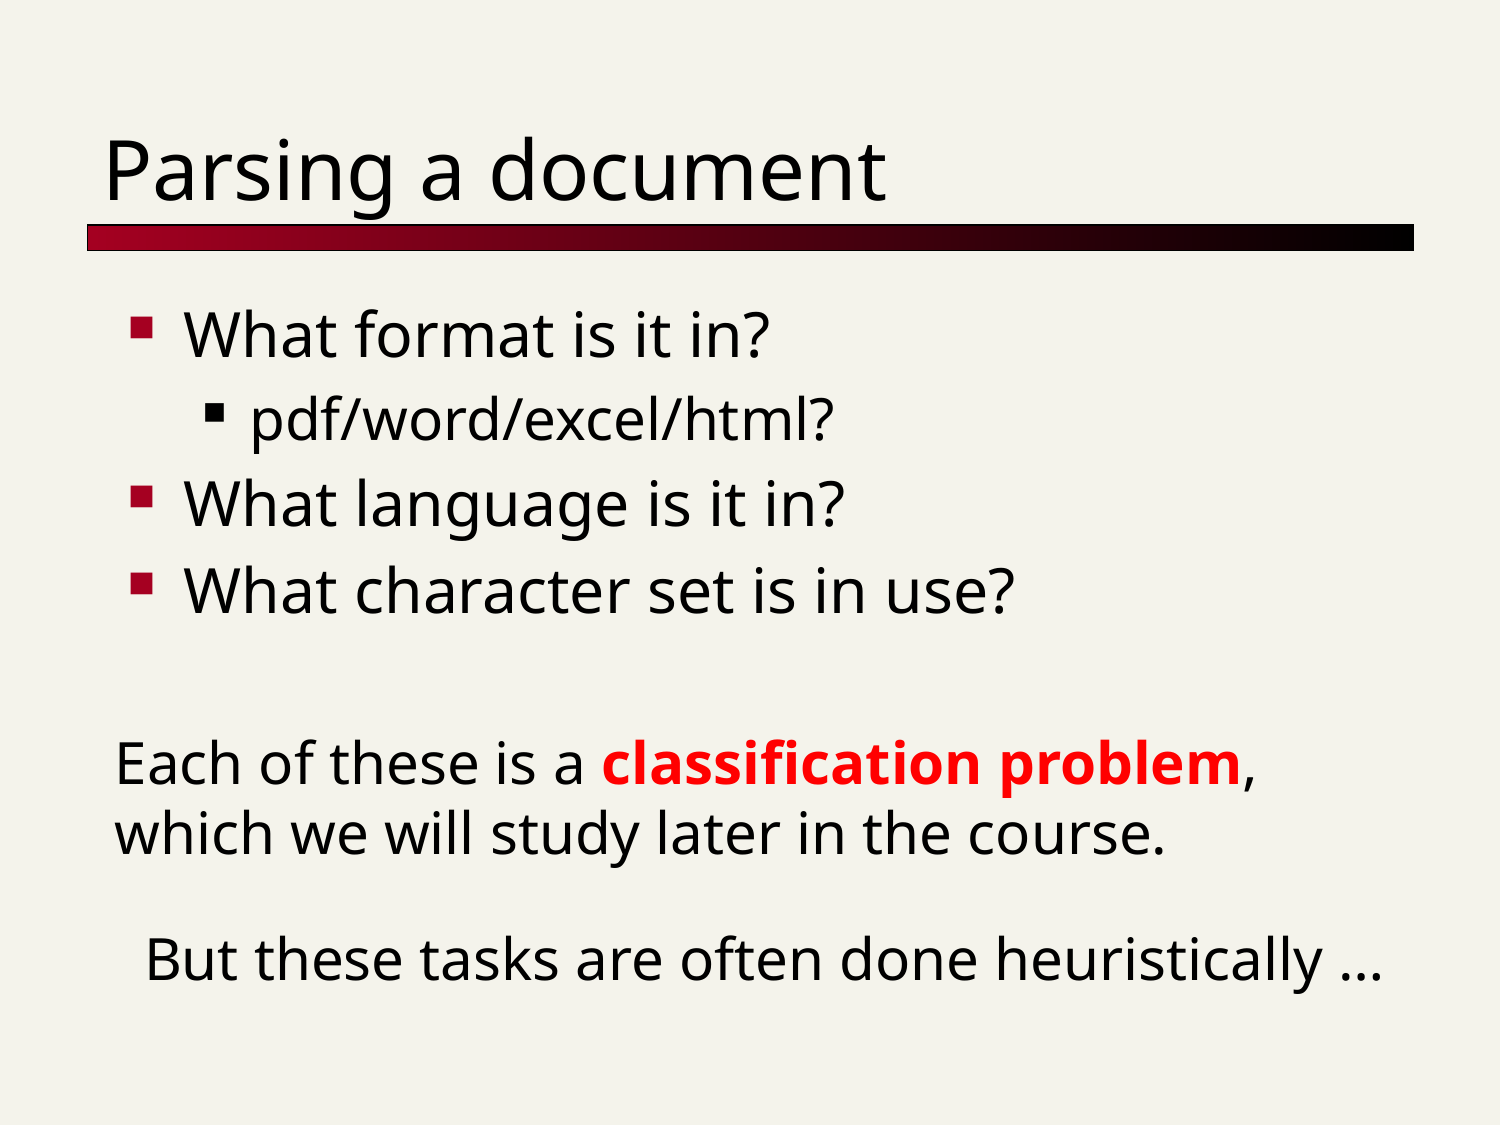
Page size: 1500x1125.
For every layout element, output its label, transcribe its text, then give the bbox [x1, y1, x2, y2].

title Parsing a document [87, 62, 1413, 226]
text_box But these tasks are often done heuristically … [129, 914, 1400, 1000]
text_box Each of these is a classification problem, which we will study later in the course. [99, 718, 1375, 850]
list What format is it in? pdf/word/excel/html? What language is it in? What character set is in use? [112, 287, 1388, 1088]
